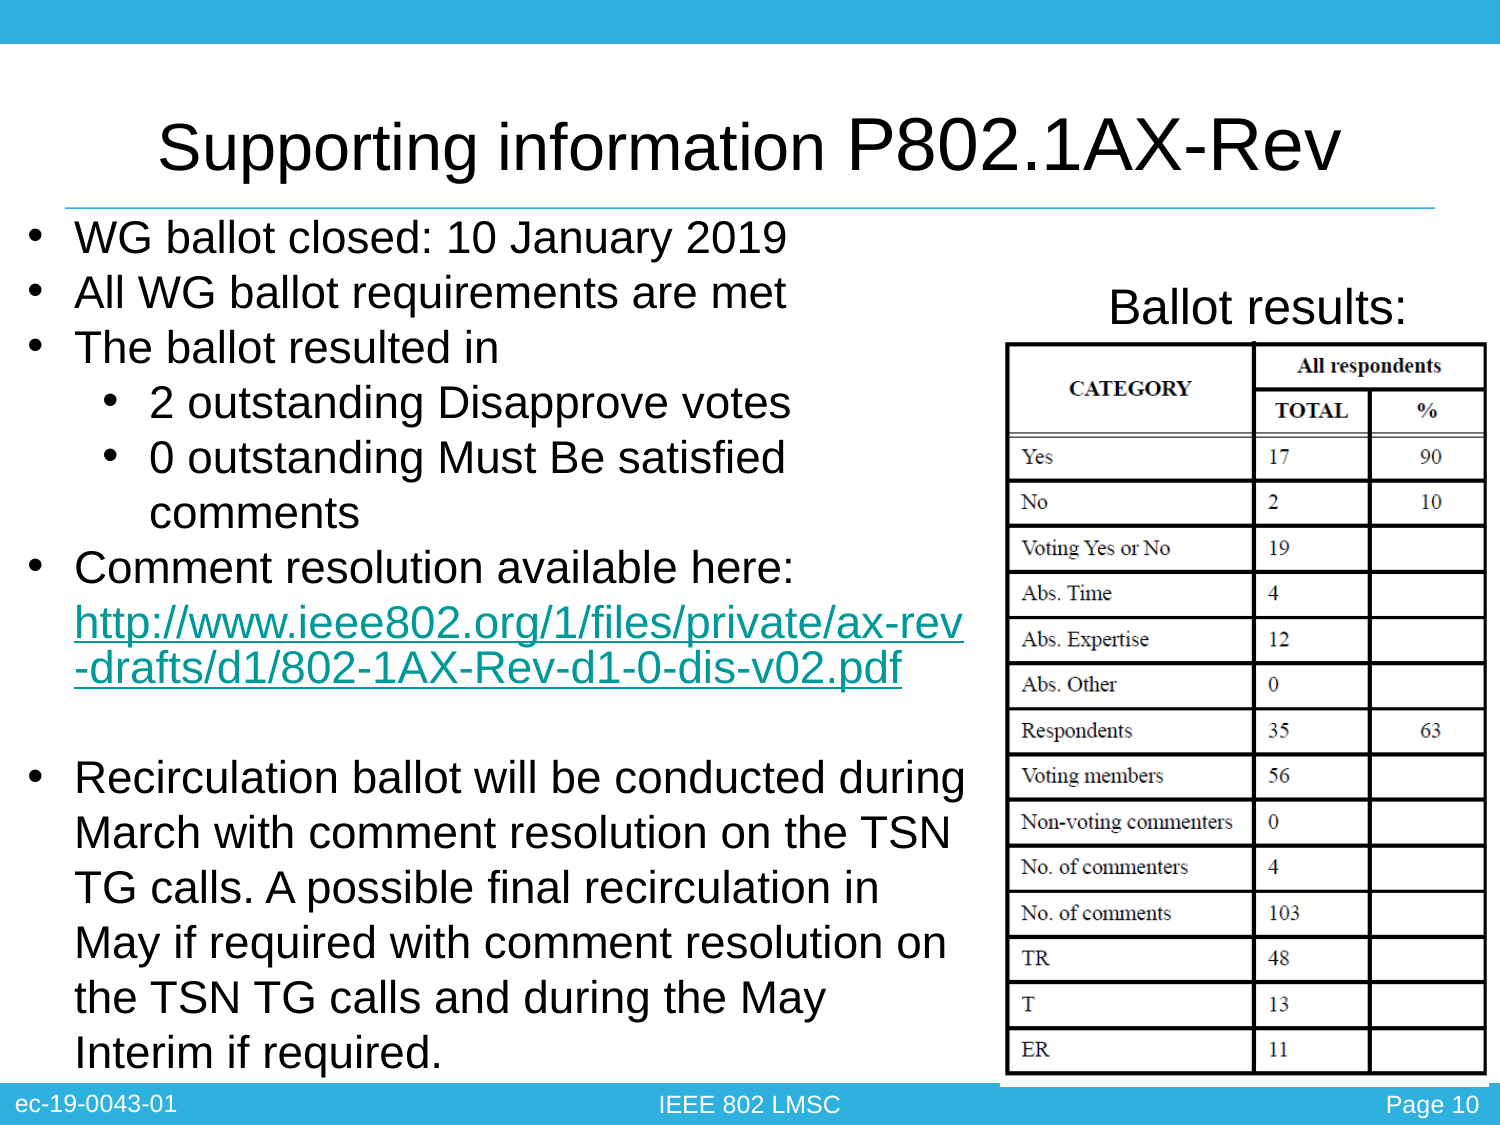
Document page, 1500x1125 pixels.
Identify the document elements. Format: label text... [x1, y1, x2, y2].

title Supporting information P802.1AX-Rev [75, 75, 1425, 205]
picture [999, 337, 1490, 1087]
text_box Ballot results: [1093, 267, 1423, 337]
text_box WG ballot closed: 10 January 2019 All WG ballot requirements are met The ballot resulted in 2 outstanding Disapprove votes 0 outstanding Must Be satisfied comments Comment resolution available here: http://www.ieee802.org/1/files/private/ax-rev-drafts/d1/802-1AX-Rev-d1-0-dis-v02.pdf Recirculation ballot will be conducted during March with comment resolution on the TSN TG calls. A possible final recirculation in May if required with comment resolution on the TSN TG calls and during the May Interim if required. [12, 200, 988, 1040]
